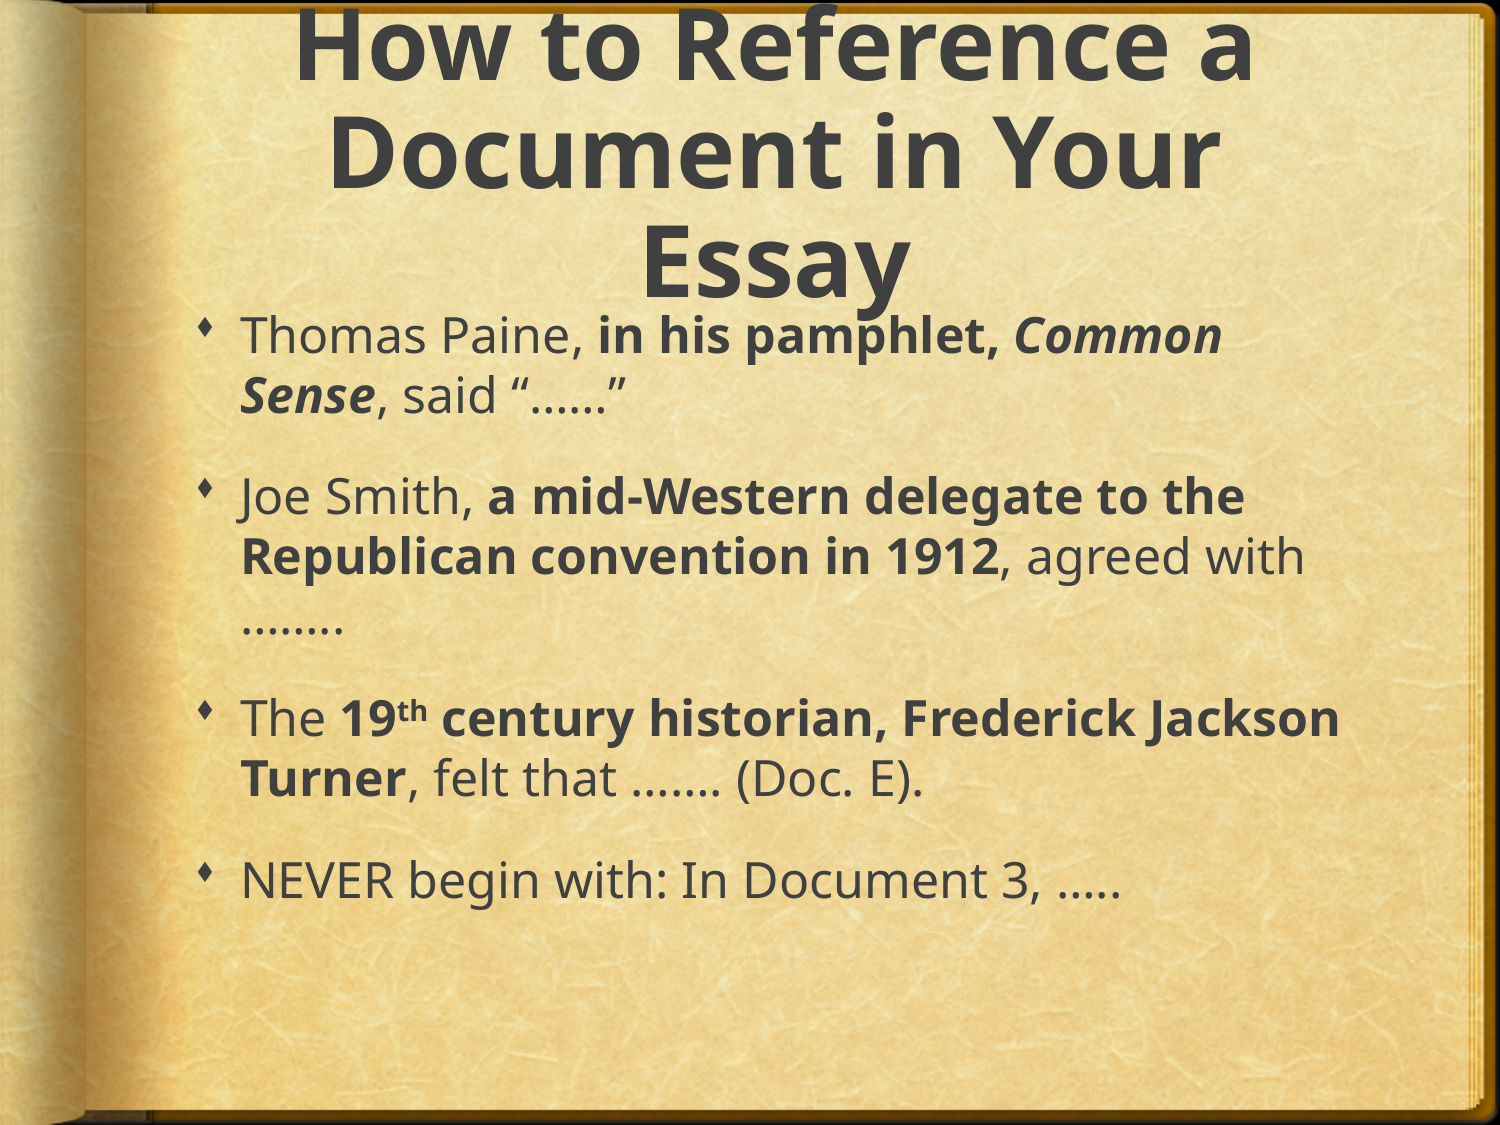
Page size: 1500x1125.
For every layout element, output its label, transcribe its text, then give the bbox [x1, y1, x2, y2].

title How to Reference a Document in Your Essay [178, 45, 1372, 265]
list Thomas Paine, in his pamphlet, Common Sense, said “……” Joe Smith, a mid-Western delegate to the Republican convention in 1912, agreed with …….. The 19th century historian, Frederick Jackson Turner, felt that ……. (Doc. E). NEVER begin with: In Document 3, ….. [178, 295, 1372, 1005]
picture [0, 0, 1500, 1125]
